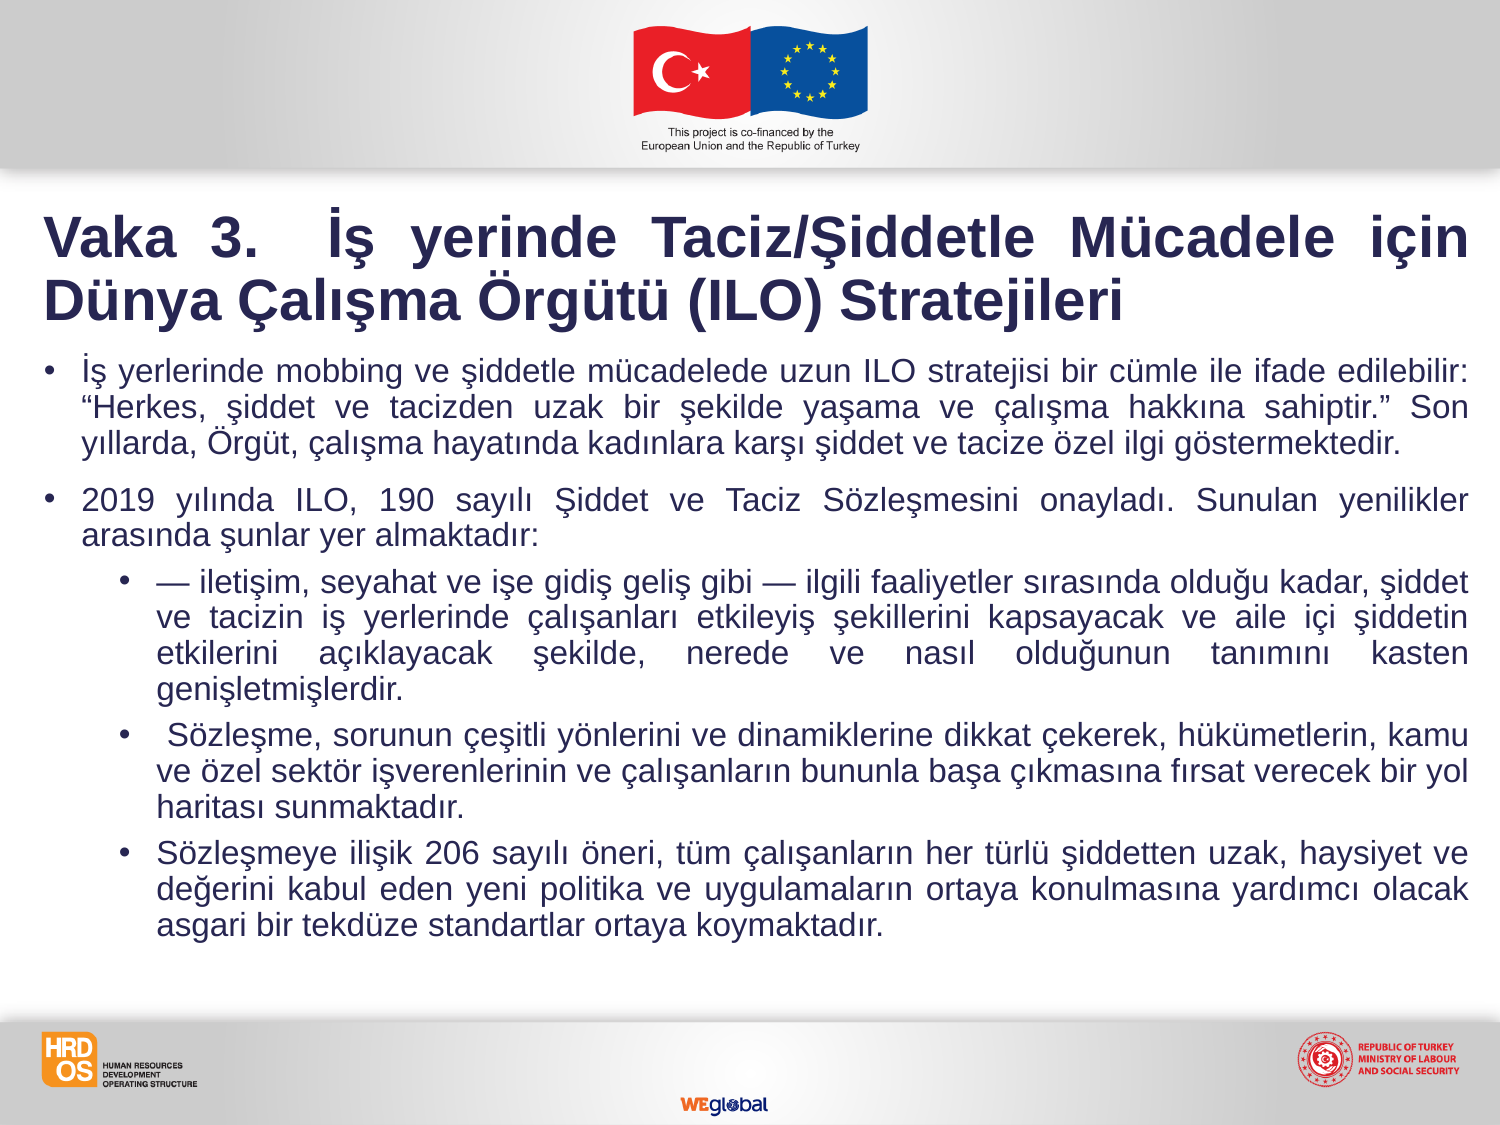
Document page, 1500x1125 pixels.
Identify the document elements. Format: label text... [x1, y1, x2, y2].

picture [0, 0, 1500, 1125]
list Vaka 3. İş yerinde Taciz/Şiddetle Mücadele için Dünya Çalışma Örgütü (ILO) Stratejileri İş yerlerinde mobbing ve şiddetle mücadelede uzun ILO stratejisi bir cümle ile ifade edilebilir: “Herkes, şiddet ve tacizden uzak bir şekilde yaşama ve çalışma hakkına sahiptir.” Son yıllarda, Örgüt, çalışma hayatında kadınlara karşı şiddet ve tacize özel ilgi göstermektedir. 2019 yılında ILO, 190 sayılı Şiddet ve Taciz Sözleşmesini onayladı. Sunulan yenilikler arasında şunlar yer almaktadır: — iletişim, seyahat ve işe gidiş geliş gibi — ilgili faaliyetler sırasında olduğu kadar, şiddet ve tacizin iş yerlerinde çalışanları etkileyiş şekillerini kapsayacak ve aile içi şiddetin etkilerini açıklayacak şekilde, nerede ve nasıl olduğunun tanımını kasten genişletmişlerdir. Sözleşme, sorunun çeşitli yönlerini ve dinamiklerine dikkat çekerek, hükümetlerin, kamu ve özel sektör işverenlerinin ve çalışanların bununla başa çıkmasına fırsat verecek bir yol haritası sunmaktadır. Sözleşmeye ilişik 206 sayılı öneri, tüm çalışanların her türlü şiddetten uzak, haysiyet ve değerini kabul eden yeni politika ve uygulamaların ortaya konulmasına yardımcı olacak asgari bir tekdüze standartlar ortaya koymaktadır. [28, 200, 1487, 1011]
